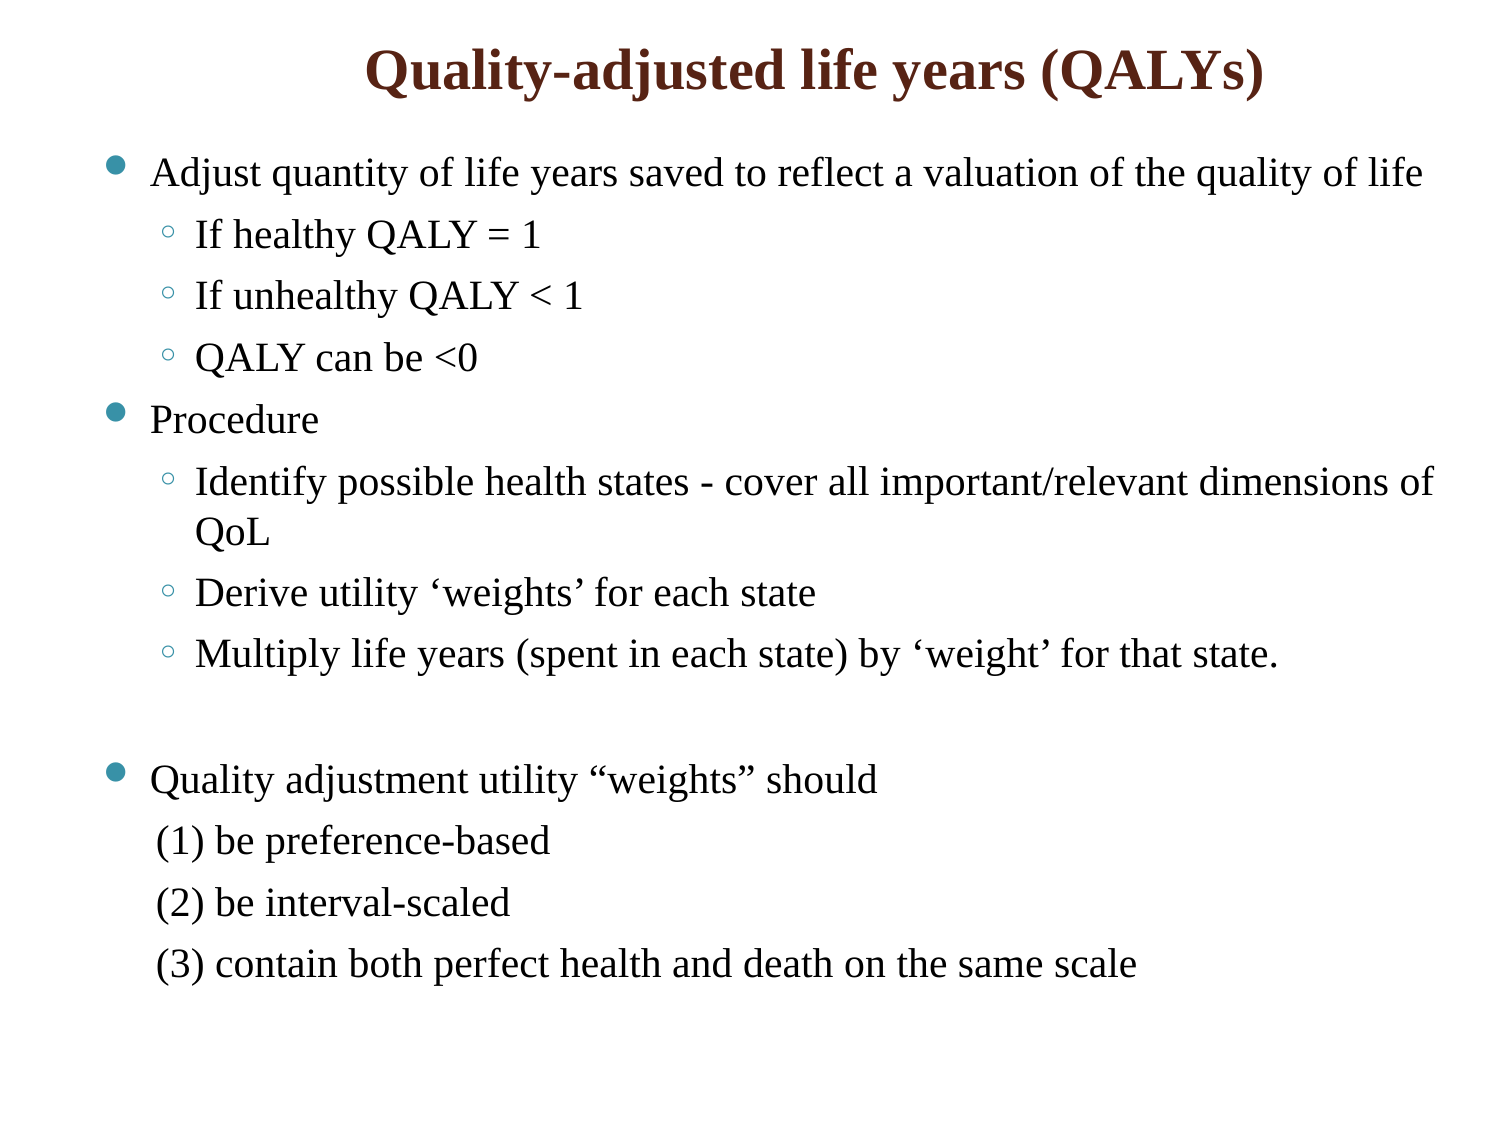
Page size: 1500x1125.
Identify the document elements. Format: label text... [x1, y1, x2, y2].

title Quality-adjusted life years (QALYs) [200, 0, 1430, 137]
list Adjust quantity of life years saved to reflect a valuation of the quality of life If healthy QALY = 1 If unhealthy QALY < 1 QALY can be <0 Procedure Identify possible health states - cover all important/relevant dimensions of QoL Derive utility ‘weights’ for each state Multiply life years (spent in each state) by ‘weight’ for that state. Quality adjustment utility “weights” should (1) be preference-based (2) be interval-scaled (3) contain both perfect health and death on the same scale [75, 137, 1466, 1063]
